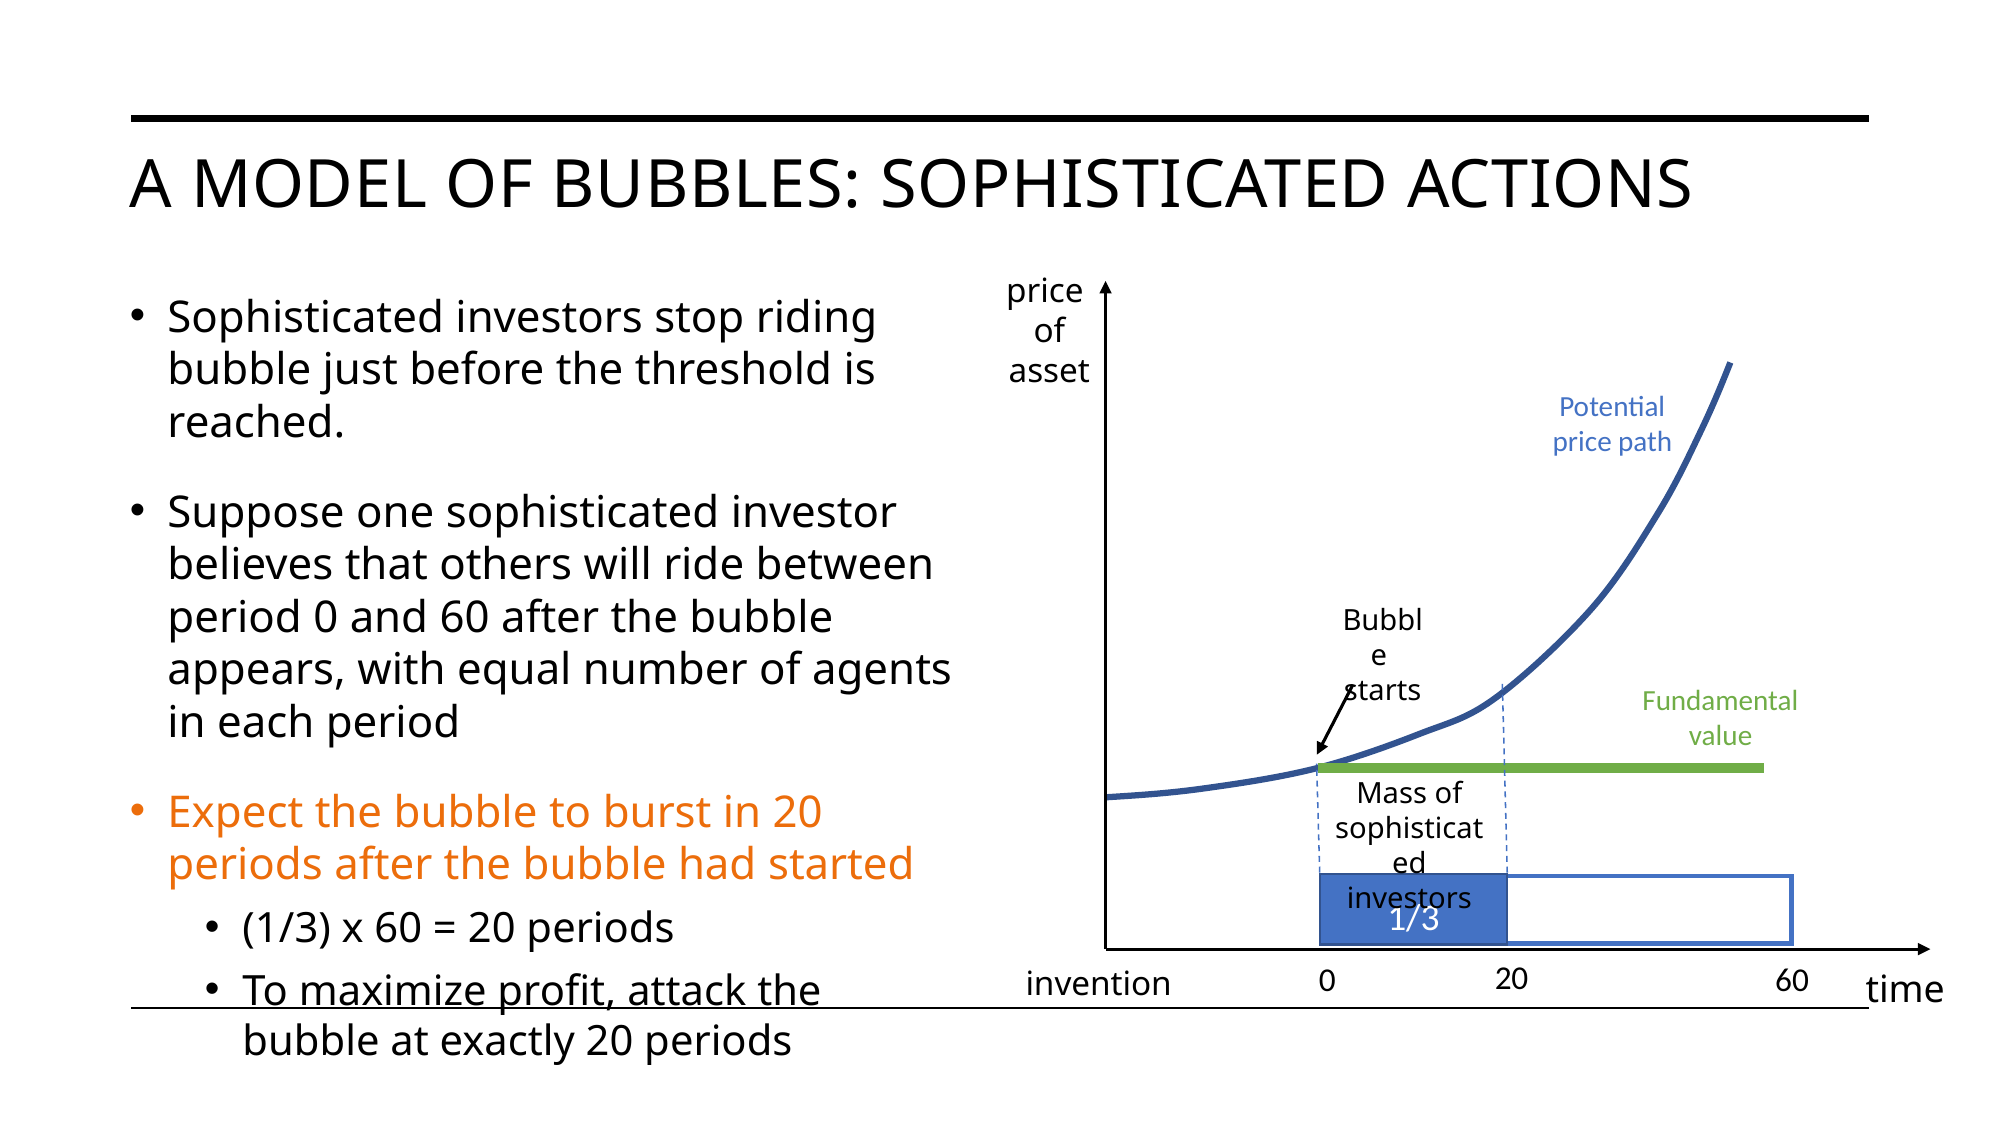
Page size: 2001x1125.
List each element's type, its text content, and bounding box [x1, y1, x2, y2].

list Sophisticated investors stop riding bubble just before the threshold is reached. Suppose one sophisticated investor believes that others will ride between period 0 and 60 after the bubble appears, with equal number of agents in each period Expect the bubble to burst in 20 periods after the bubble had started (1/3) x 60 = 20 periods To maximize profit, attack the bubble at exactly 20 periods [114, 281, 982, 973]
title A model of bubbles: sophisticated actions [114, 133, 1869, 218]
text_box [1105, 280, 1957, 1012]
text_box price of asset [989, 262, 1110, 397]
text_box invention [1018, 954, 1105, 1010]
